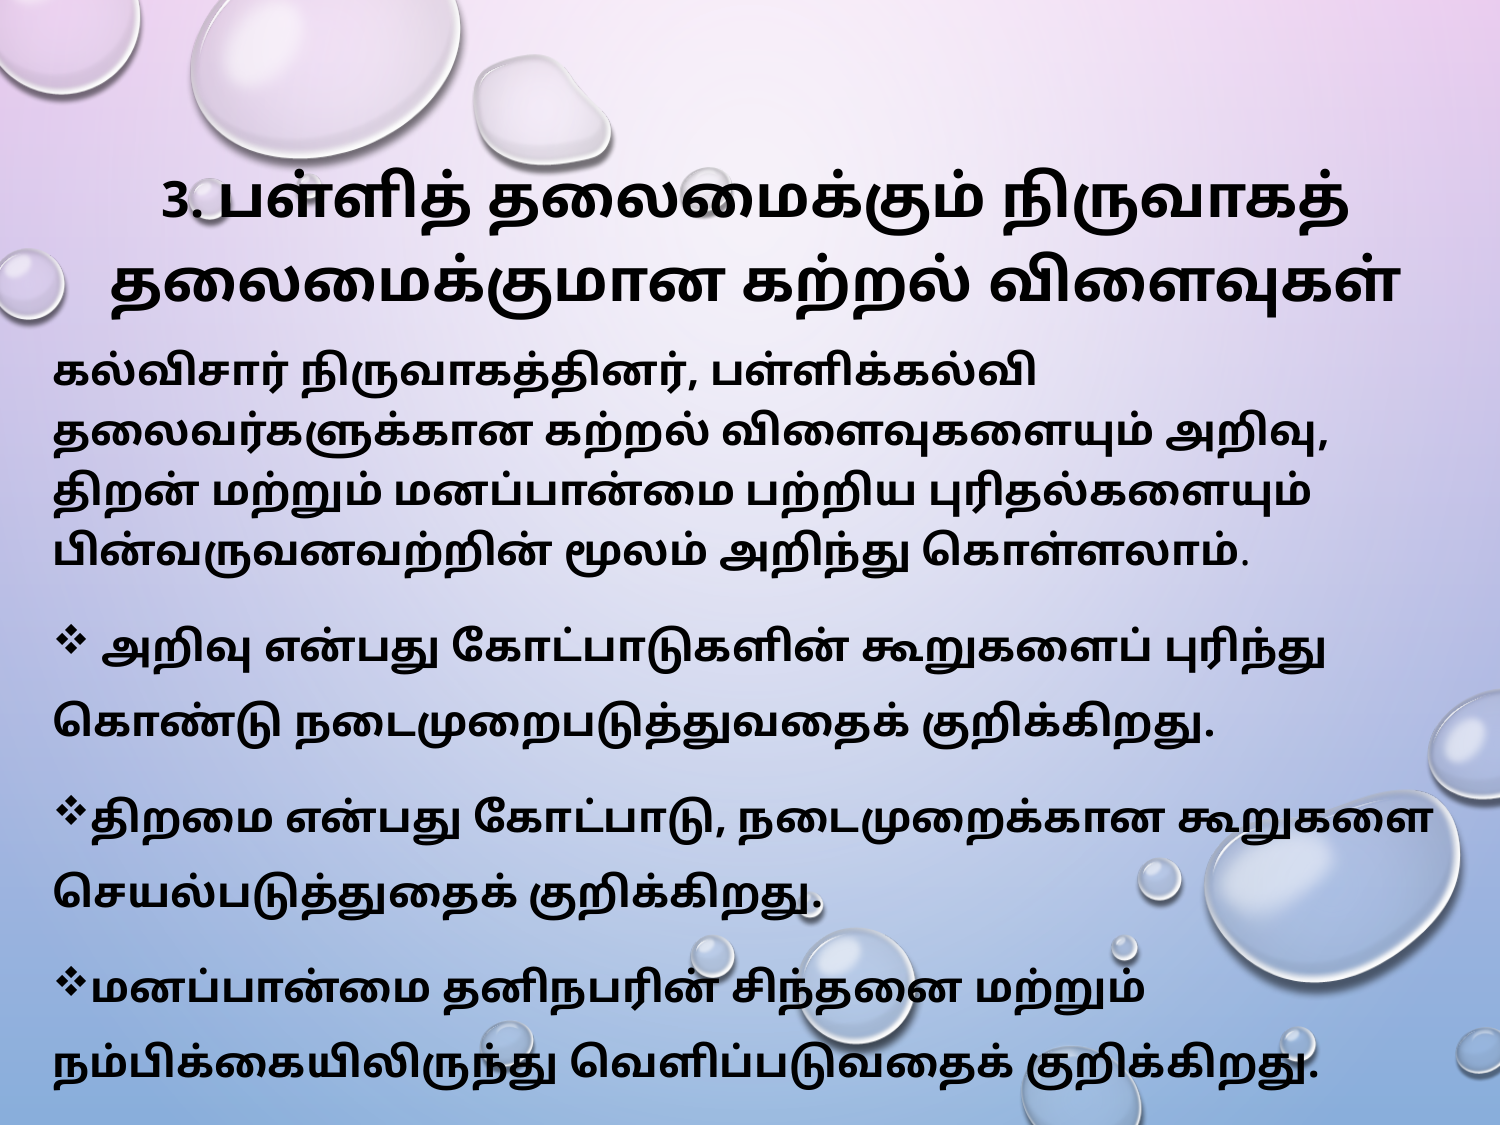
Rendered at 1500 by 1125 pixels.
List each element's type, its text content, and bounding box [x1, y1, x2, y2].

picture [0, 0, 1500, 1125]
subtitle 3. பள்ளித் தலைமைக்கும் நிருவாகத் தலைமைக்குமான கற்றல் விளைவுகள் கல்விசார் நிருவாகத்தினர், பள்ளிக்கல்வி தலைவர்களுக்கான கற்றல் விளைவுகளையும் அறிவு, திறன் மற்றும் மனப்பான்மை பற்றிய புரிதல்களையும் பின்வருவனவற்றின் மூலம் அறிந்து கொள்ளலாம். அறிவு என்பது கோட்பாடுகளின் கூறுகளைப் புரிந்து கொண்டு நடைமுறைபடுத்துவதைக் குறிக்கிறது. திறமை என்பது கோட்பாடு, நடைமுறைக்கான கூறுகளை செயல்படுத்துதைக் குறிக்கிறது. மனப்பான்மை தனிநபரின் சிந்தனை மற்றும் நம்பிக்கையிலிருந்து வெளிப்படுவதைக் குறிக்கிறது. [37, 137, 1475, 1125]
